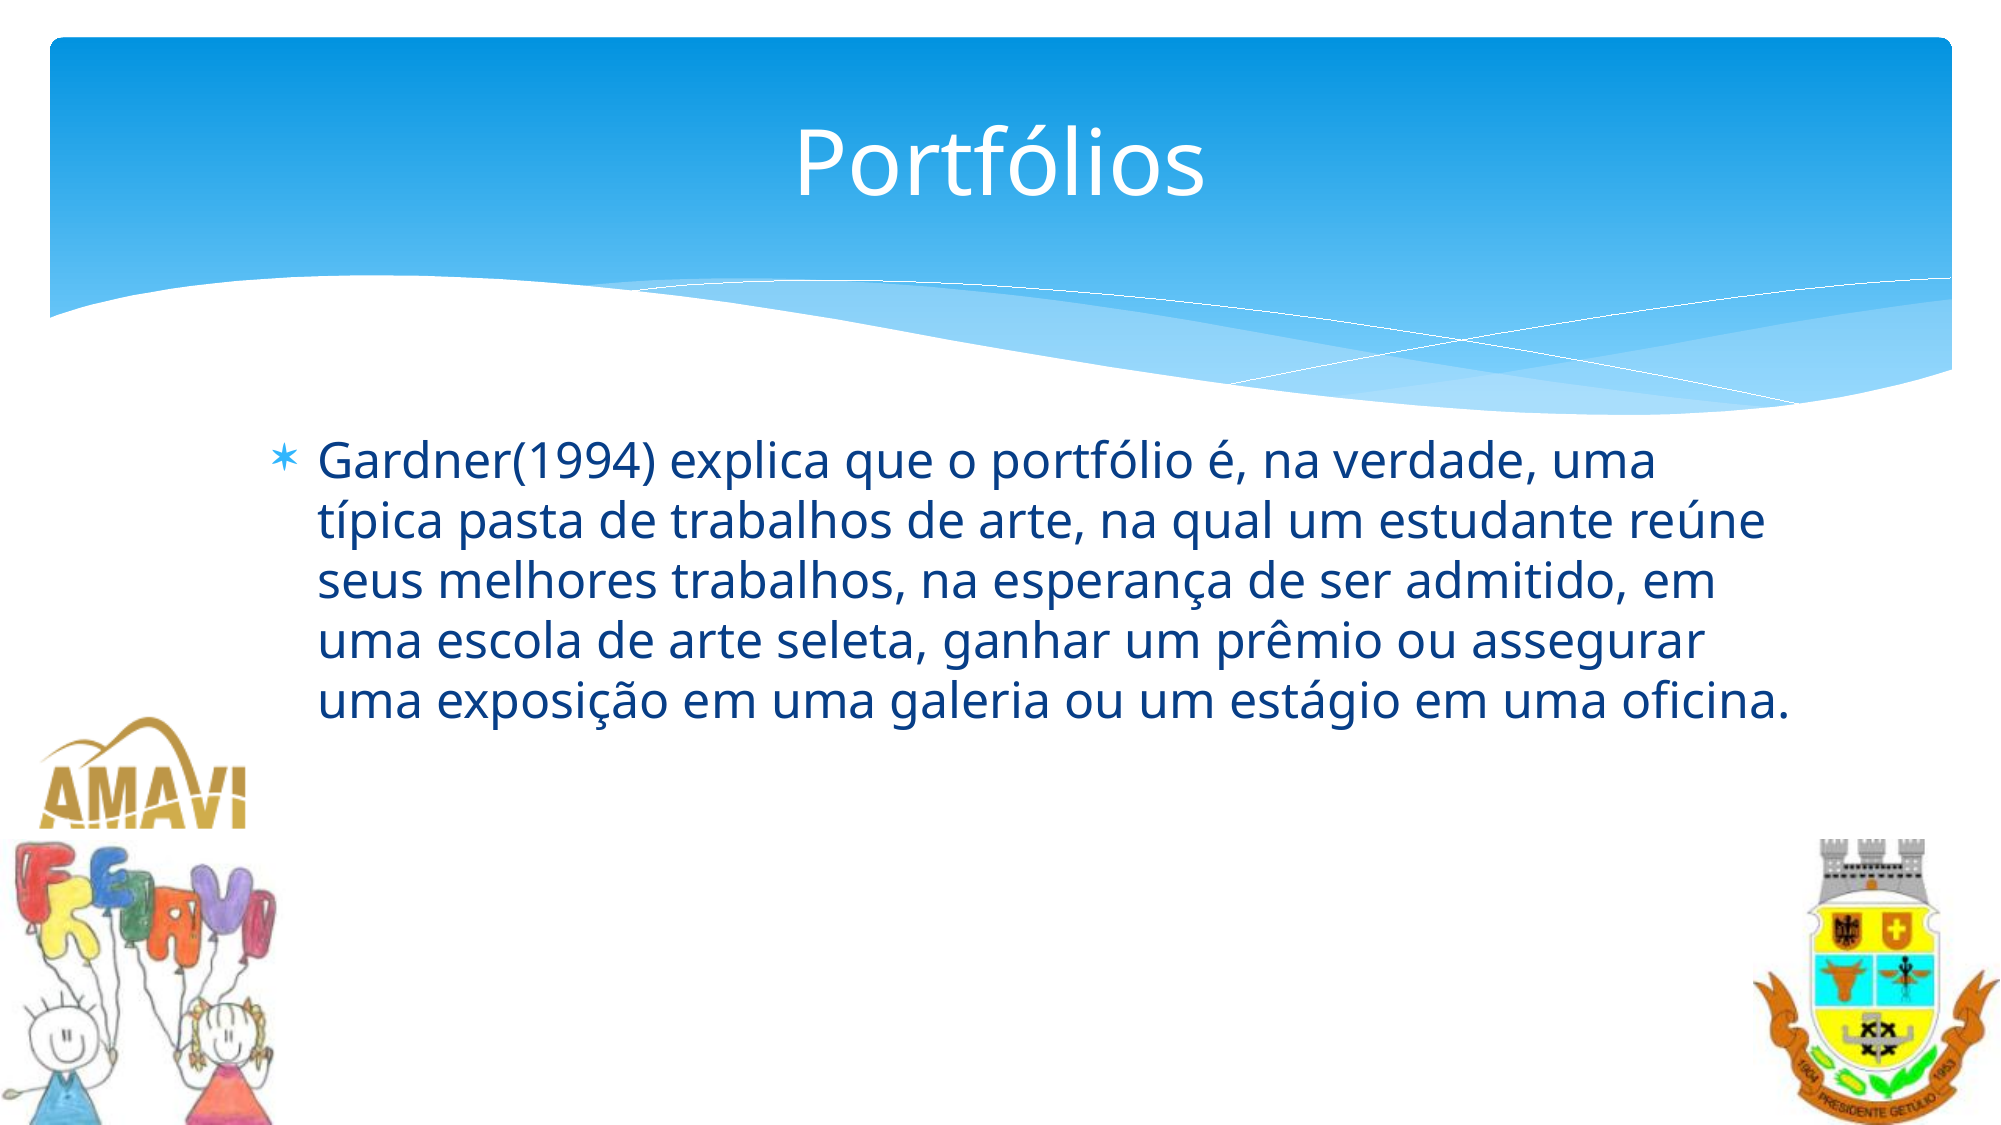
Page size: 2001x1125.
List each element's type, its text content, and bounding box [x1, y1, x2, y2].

list Gardner(1994) explica que o portfólio é, na verdade, uma típica pasta de trabalhos de arte, na qual um estudante reúne seus melhores trabalhos, na esperança de ser admitido, em uma escola de arte seleta, ganhar um prêmio ou assegurar uma exposição em uma galeria ou um estágio em uma oficina. [257, 421, 1812, 1005]
picture [0, 700, 286, 1125]
picture [1752, 839, 2000, 1125]
title Portfólios [99, 55, 1900, 261]
